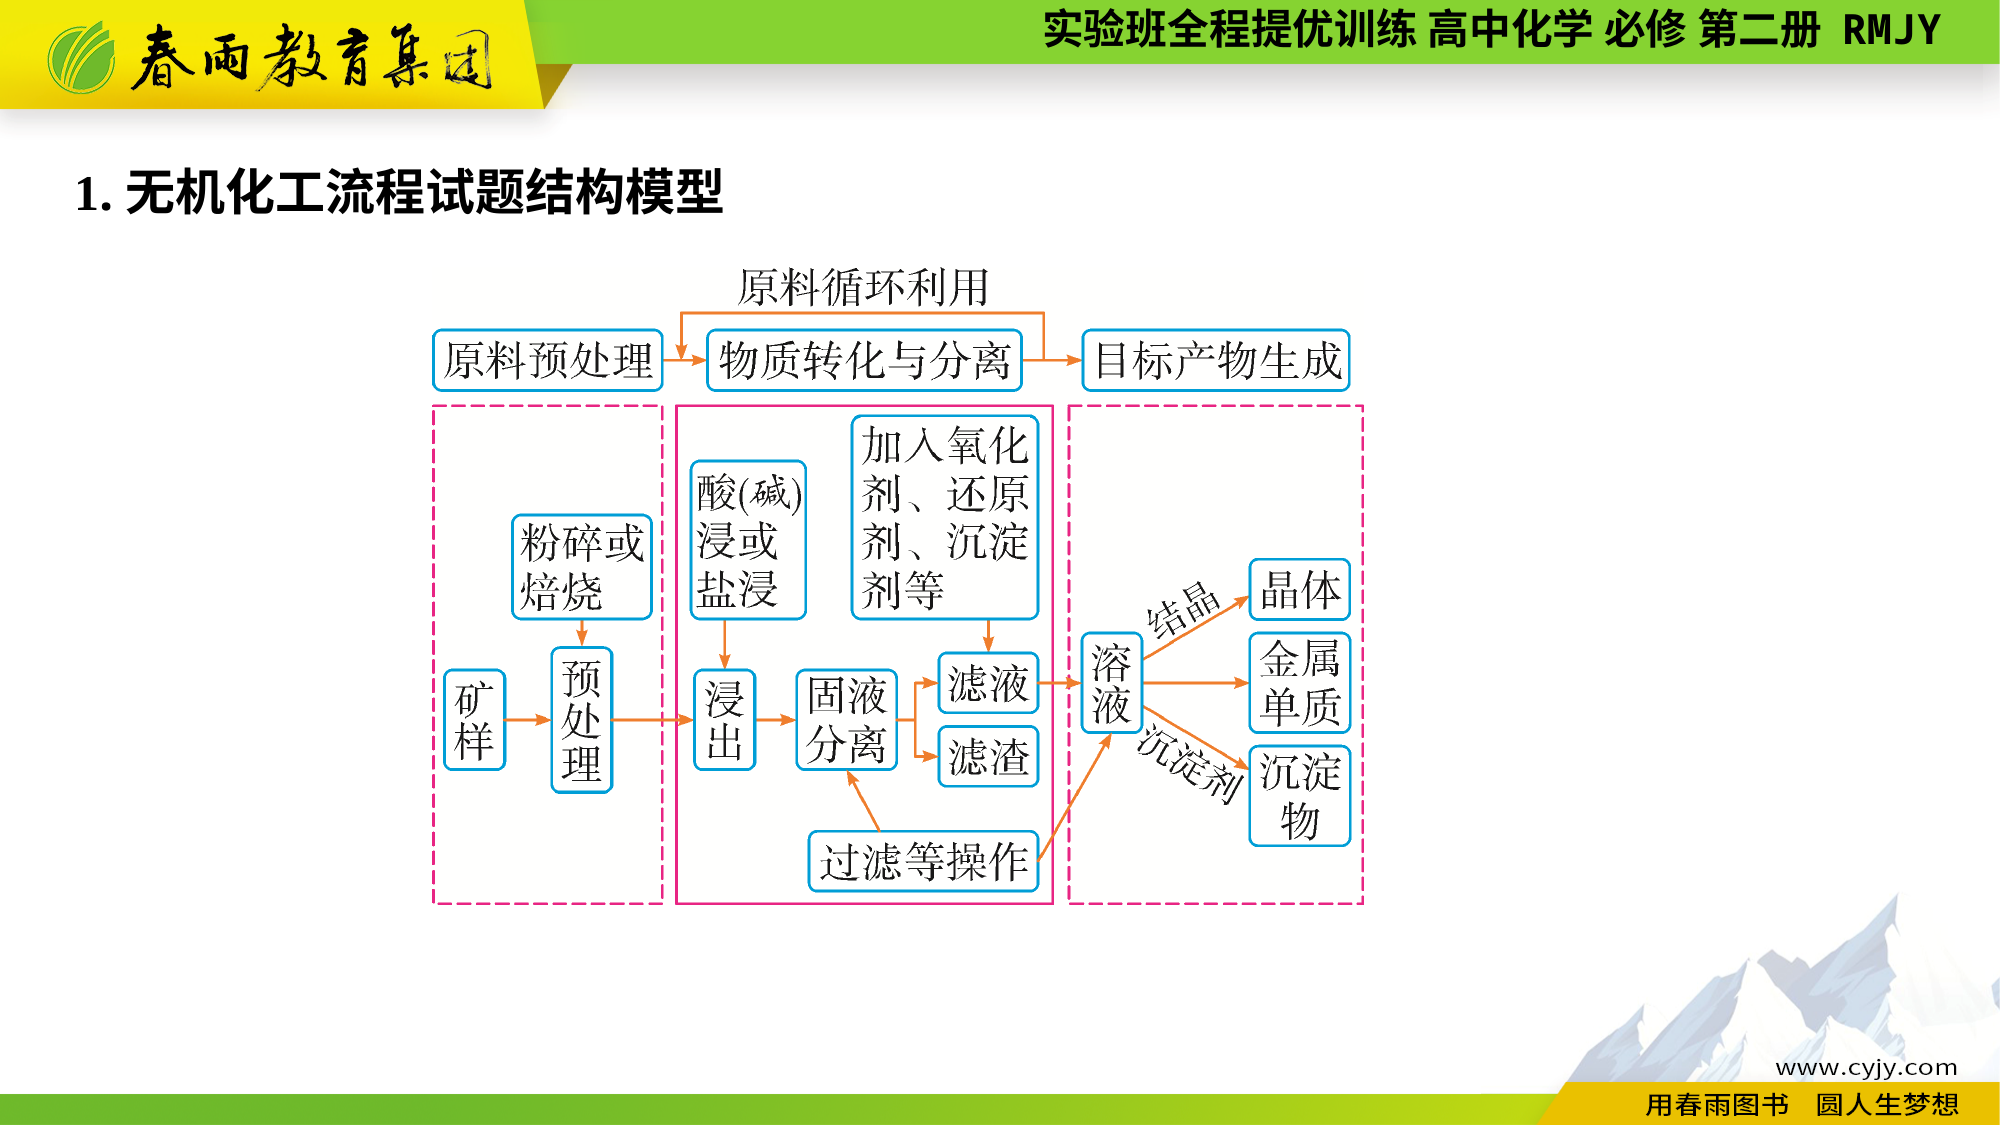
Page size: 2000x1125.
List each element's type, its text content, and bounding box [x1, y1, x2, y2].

picture [0, 0, 2000, 1125]
list 1.无机化工流程试题结构模型 [59, 122, 1944, 217]
